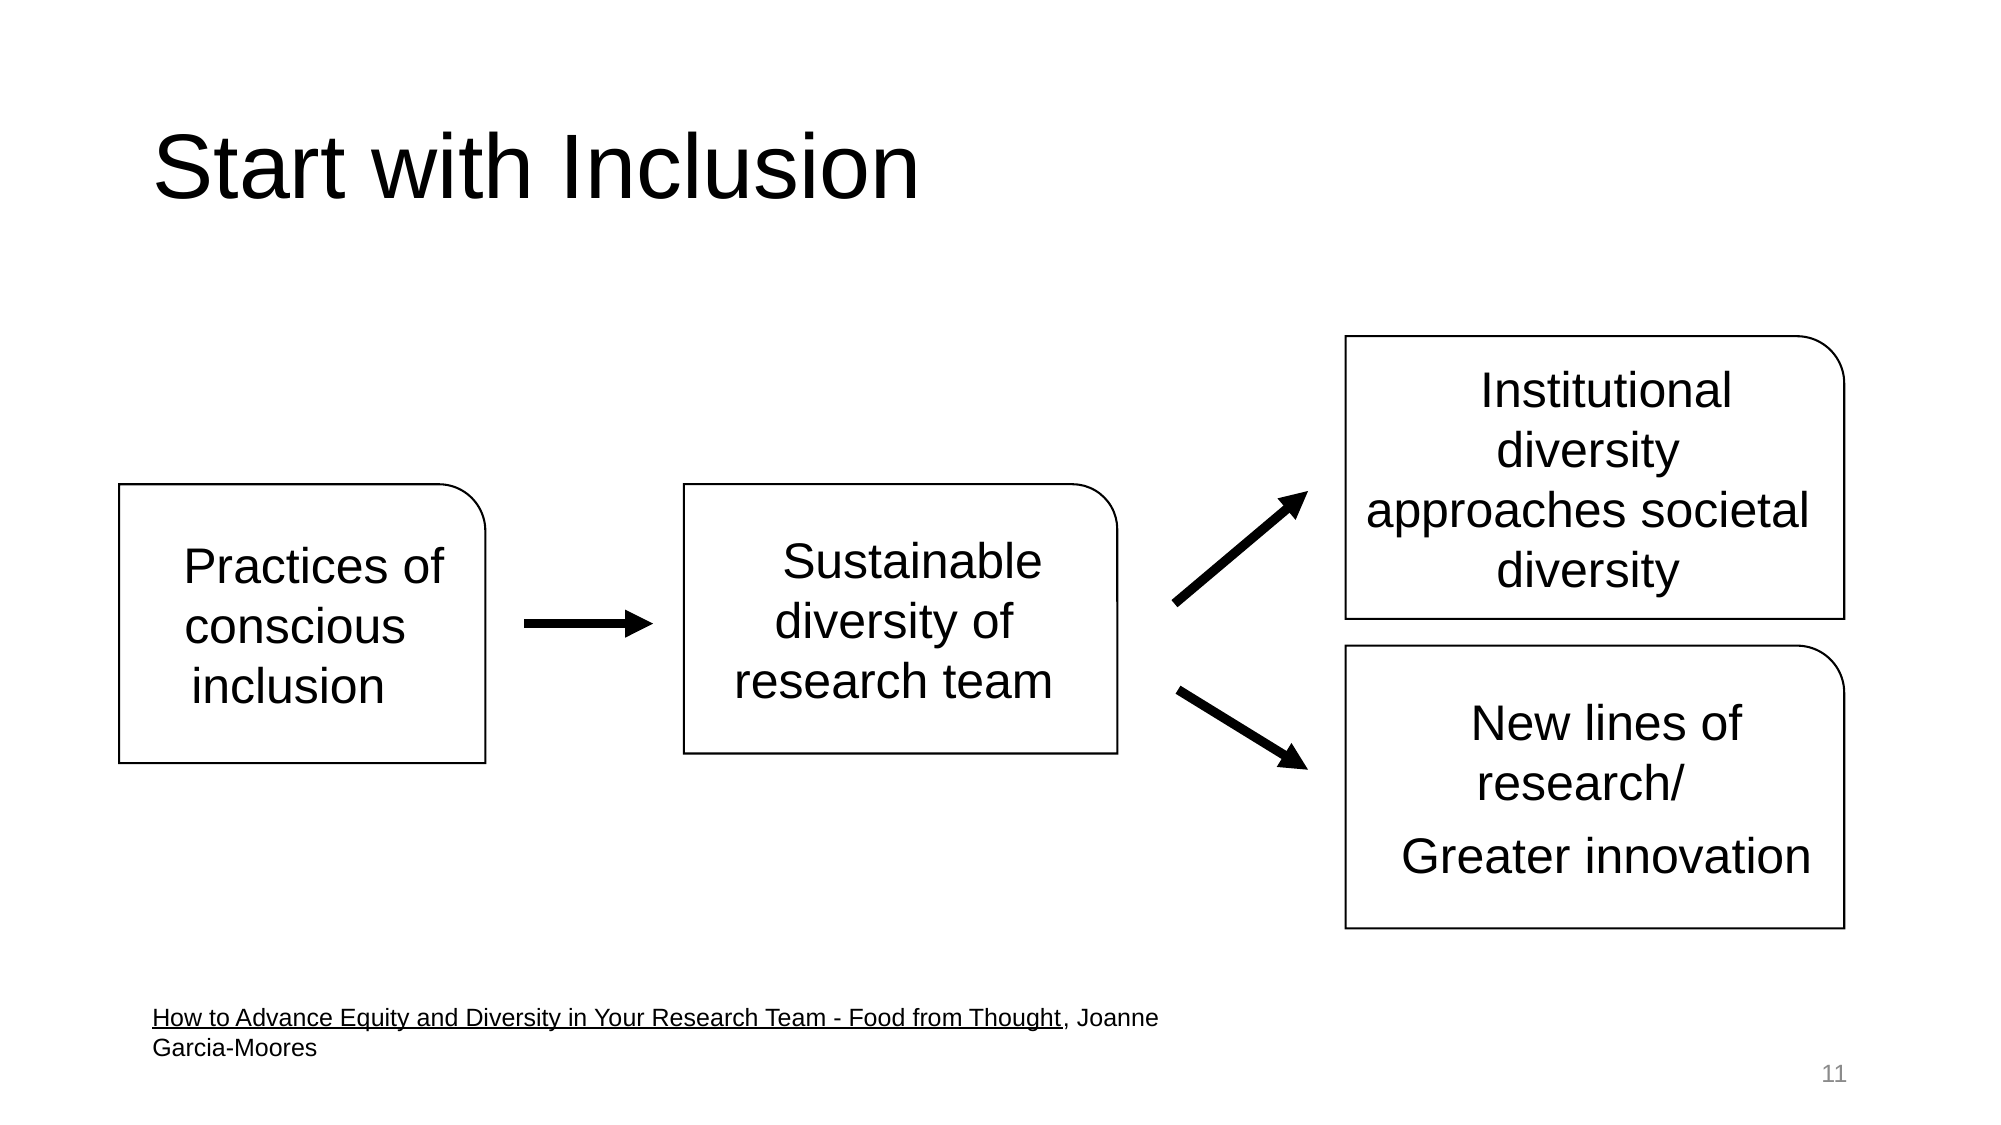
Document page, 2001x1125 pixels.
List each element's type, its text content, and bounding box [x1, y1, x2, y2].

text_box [119, 336, 1845, 929]
title Start with Inclusion [137, 59, 1863, 278]
text_box How to Advance Equity and Diversity in Your Research Team - Food from Thought, Joanne Garcia-Moores [137, 993, 1234, 1069]
slide_number 11 [1412, 1042, 1863, 1103]
